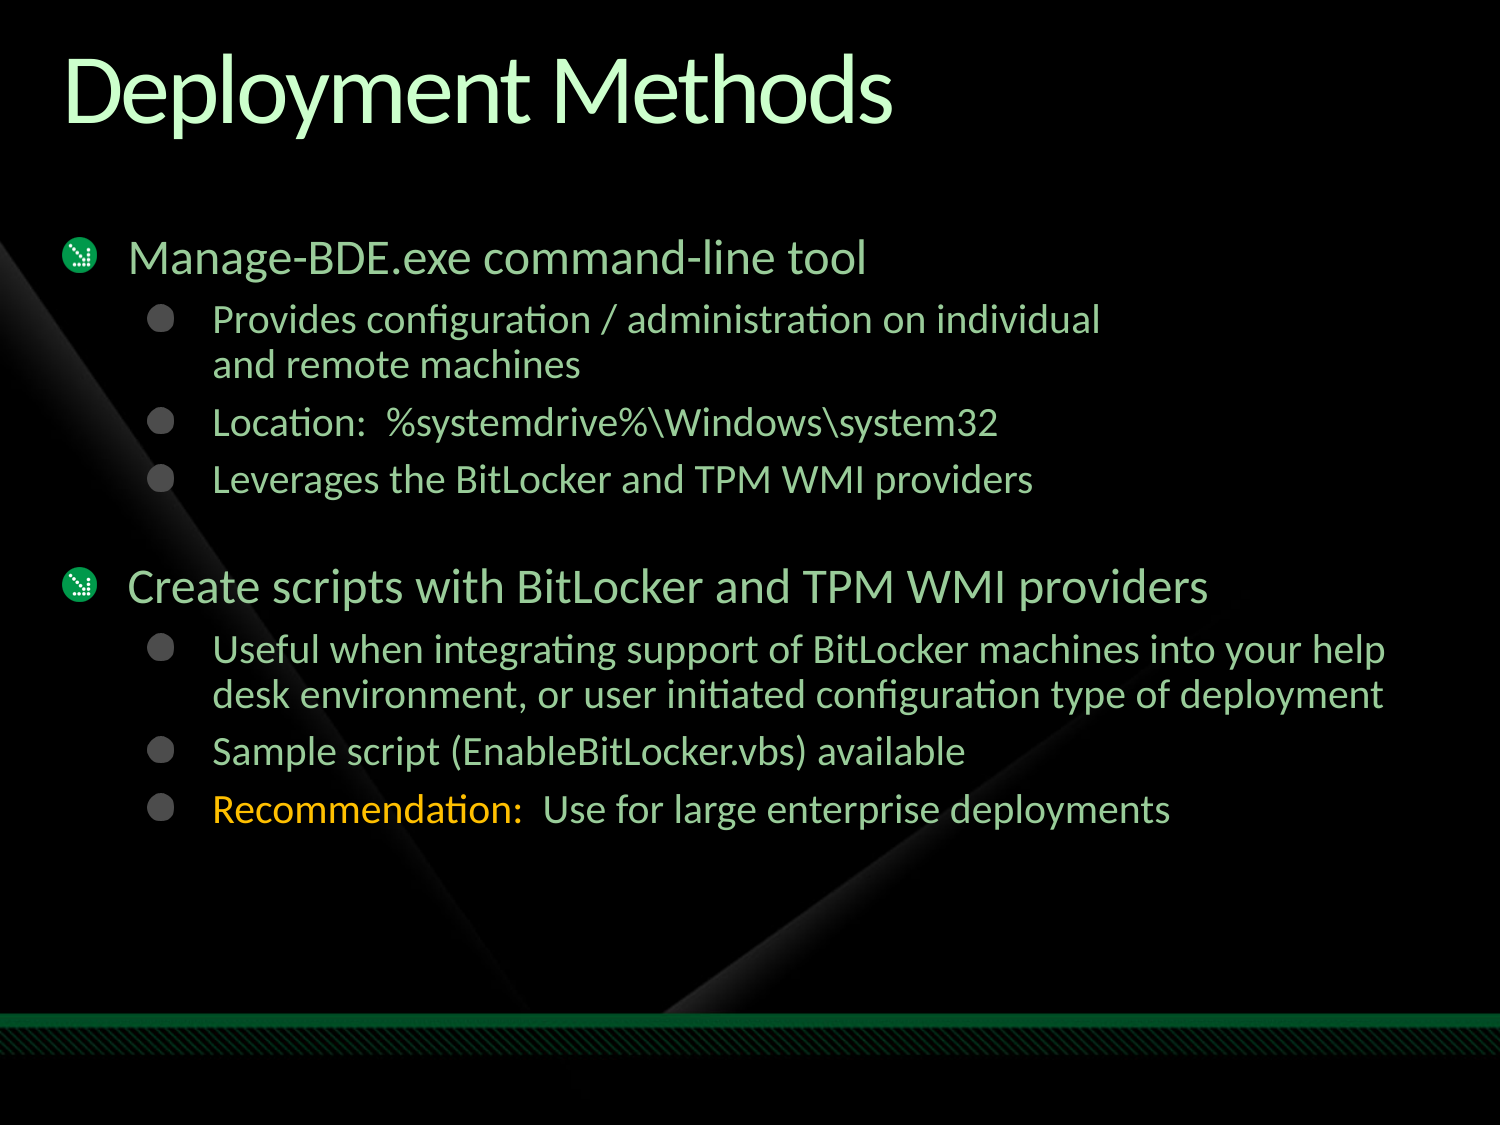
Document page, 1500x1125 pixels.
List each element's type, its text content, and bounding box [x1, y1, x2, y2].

picture [0, 0, 1500, 1125]
list Manage-BDE.exe command-line tool Provides configuration / administration on individual and remote machines Location: %systemdrive%\Windows\system32 Leverages the BitLocker and TPM WMI providers Create scripts with BitLocker and TPM WMI providers Useful when integrating support of BitLocker machines into your help desk environment, or user initiated configuration type of deployment Sample script (EnableBitLocker.vbs) available Recommendation: Use for large enterprise deployments [62, 231, 1438, 595]
title Deployment Methods [62, 37, 1438, 147]
